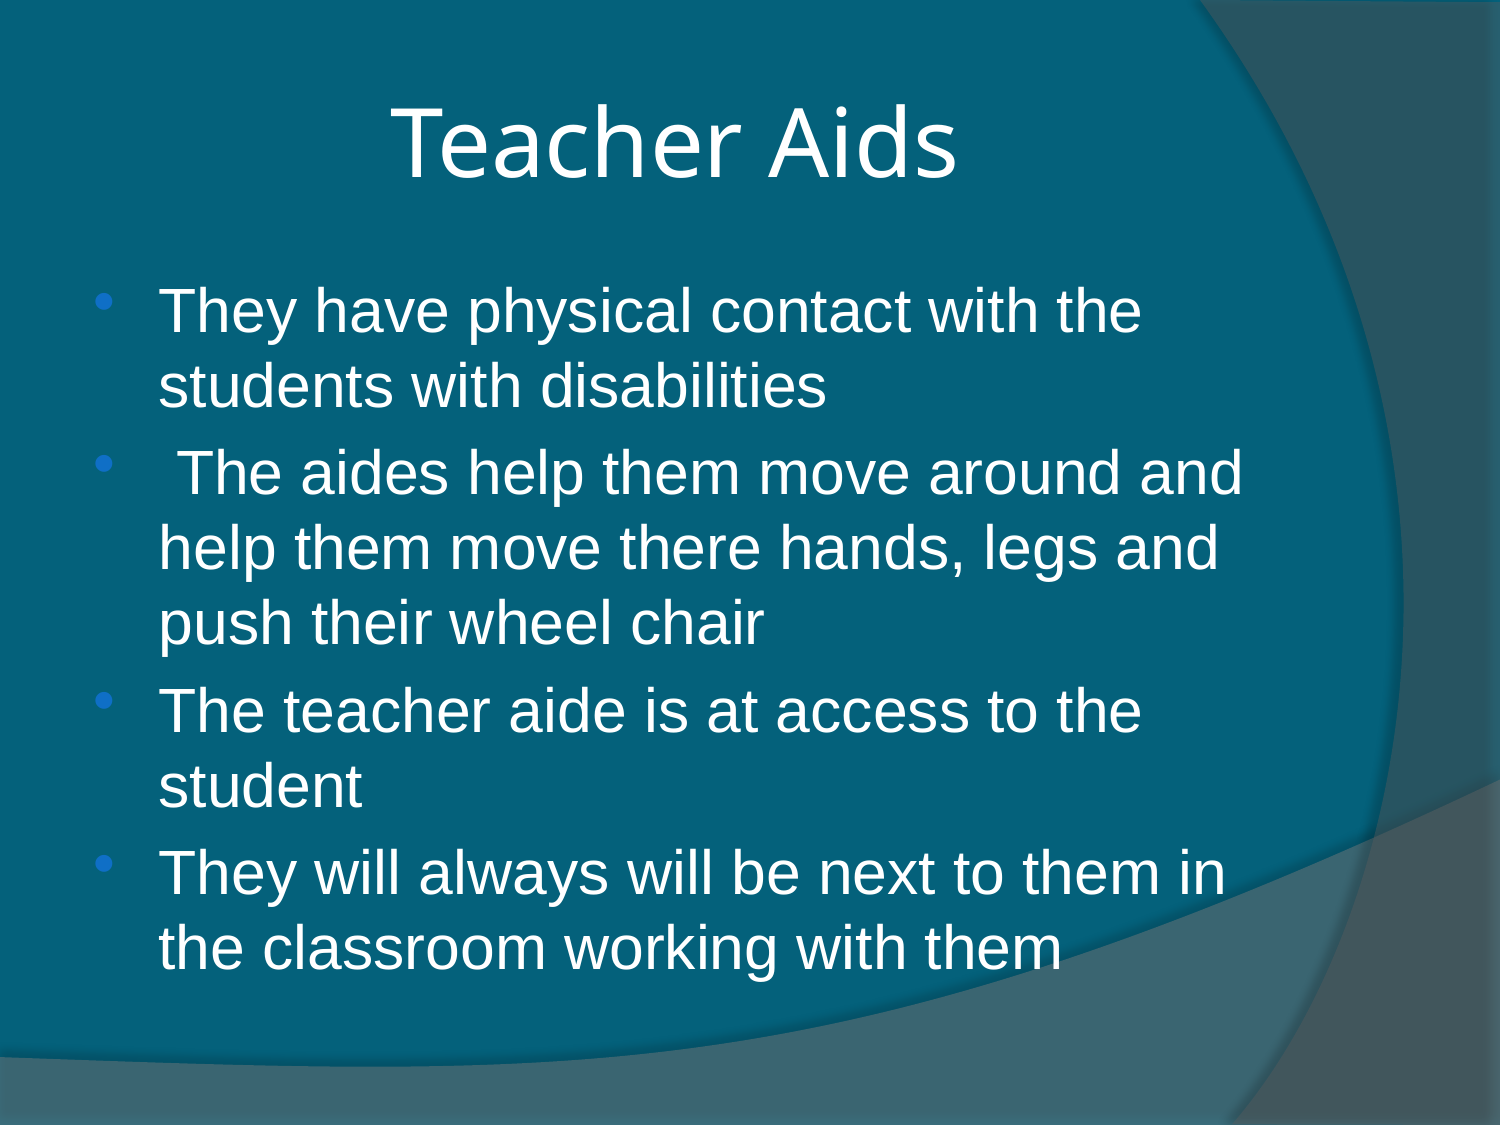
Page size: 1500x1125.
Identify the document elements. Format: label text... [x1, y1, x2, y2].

title Teacher Aids [75, 45, 1300, 233]
list They have physical contact with the students with disabilities The aides help them move around and help them move there hands, legs and push their wheel chair The teacher aide is at access to the student They will always will be next to them in the classroom working with them [75, 262, 1300, 1005]
